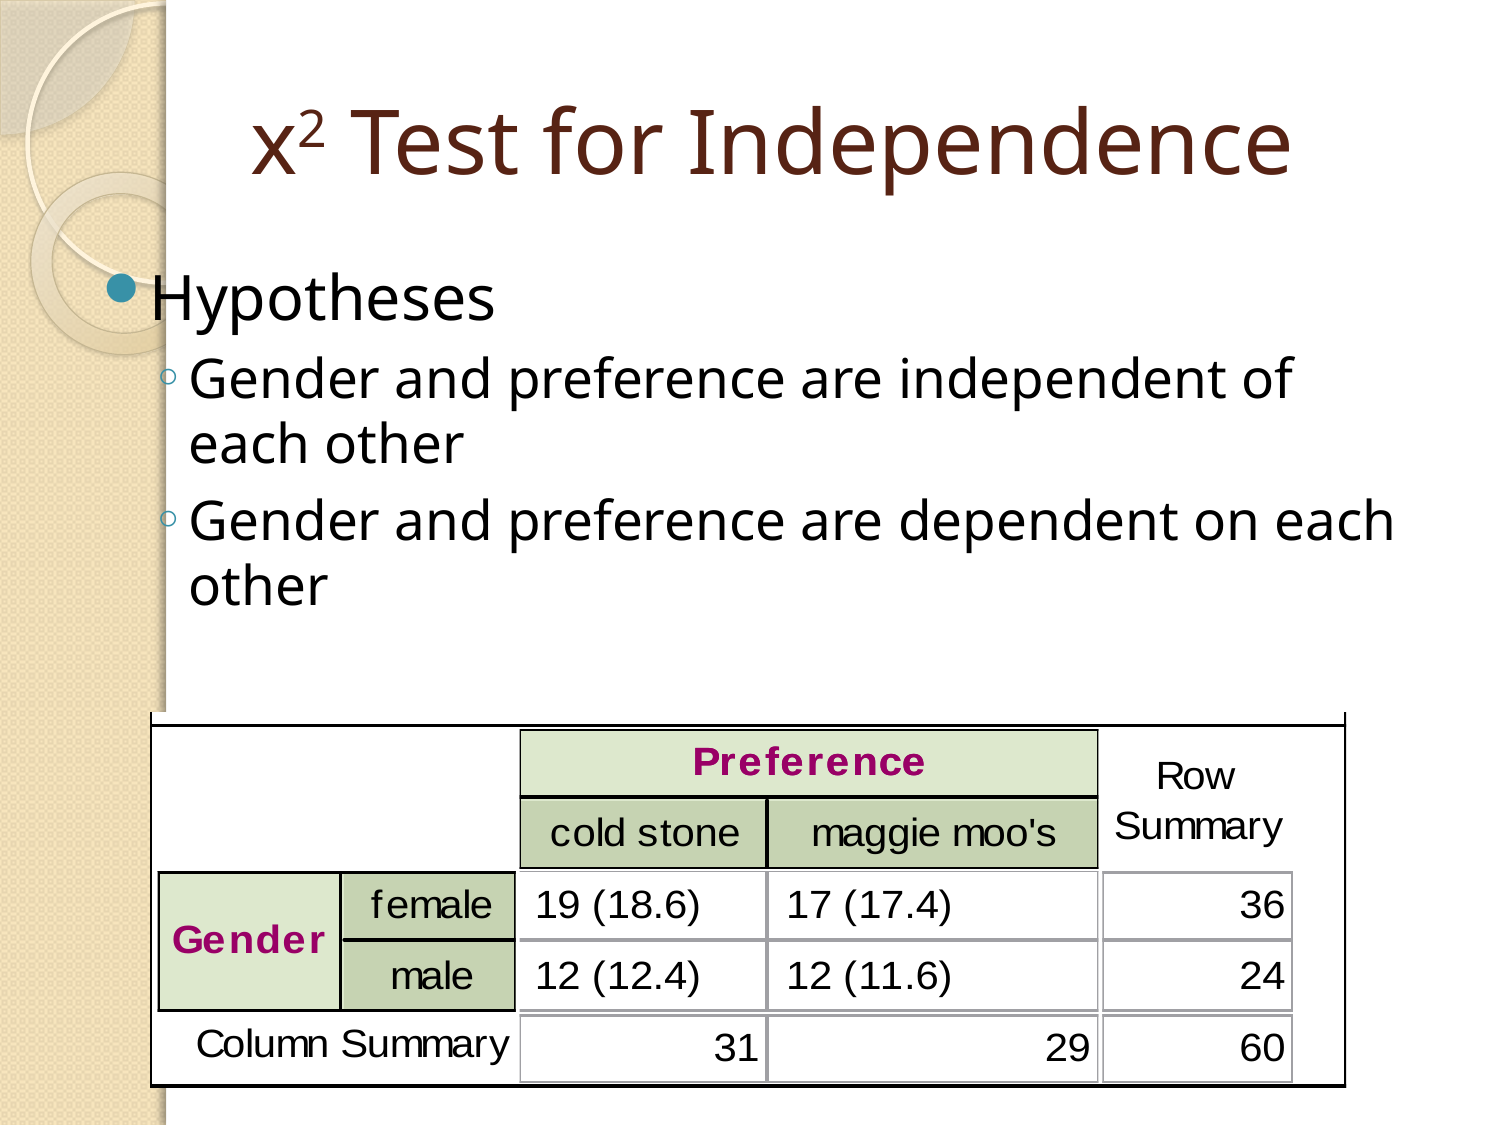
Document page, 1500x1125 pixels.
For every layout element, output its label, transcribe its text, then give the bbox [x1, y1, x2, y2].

picture [149, 712, 1351, 1088]
title x2 Test for Independence [235, 45, 1466, 233]
list Hypotheses Gender and preference are independent of each other Gender and preference are dependent on each other [74, 249, 1426, 626]
